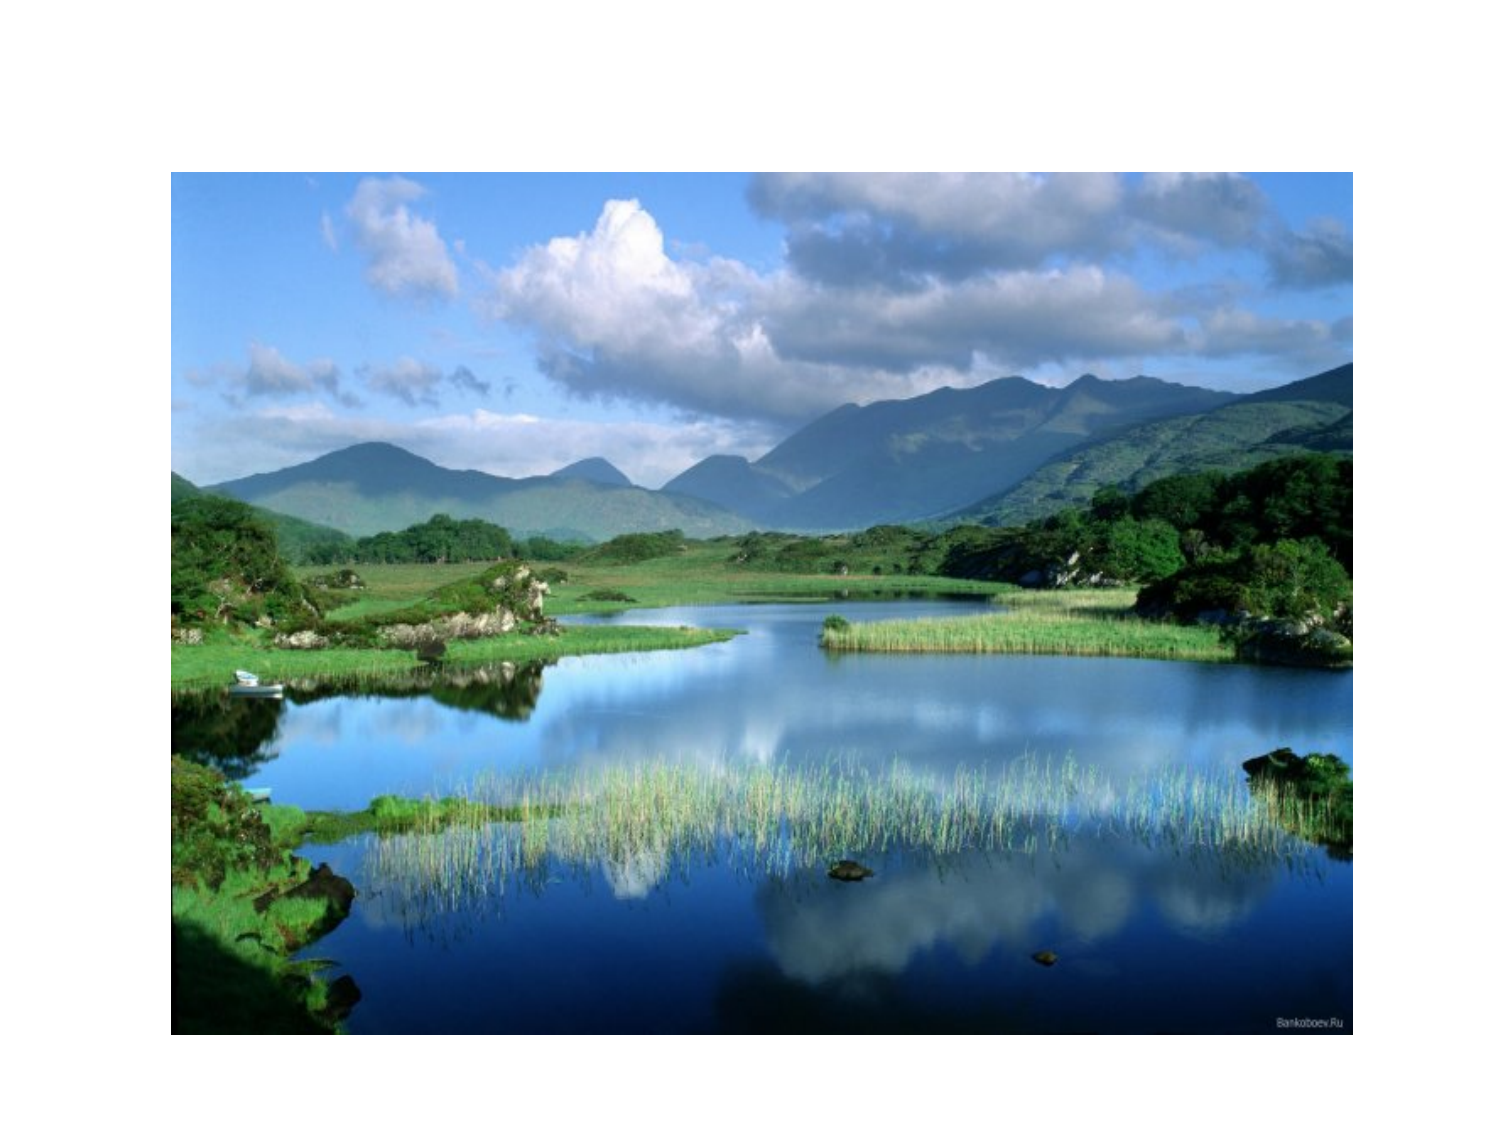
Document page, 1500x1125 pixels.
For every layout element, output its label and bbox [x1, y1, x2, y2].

list [170, 172, 1353, 1036]
